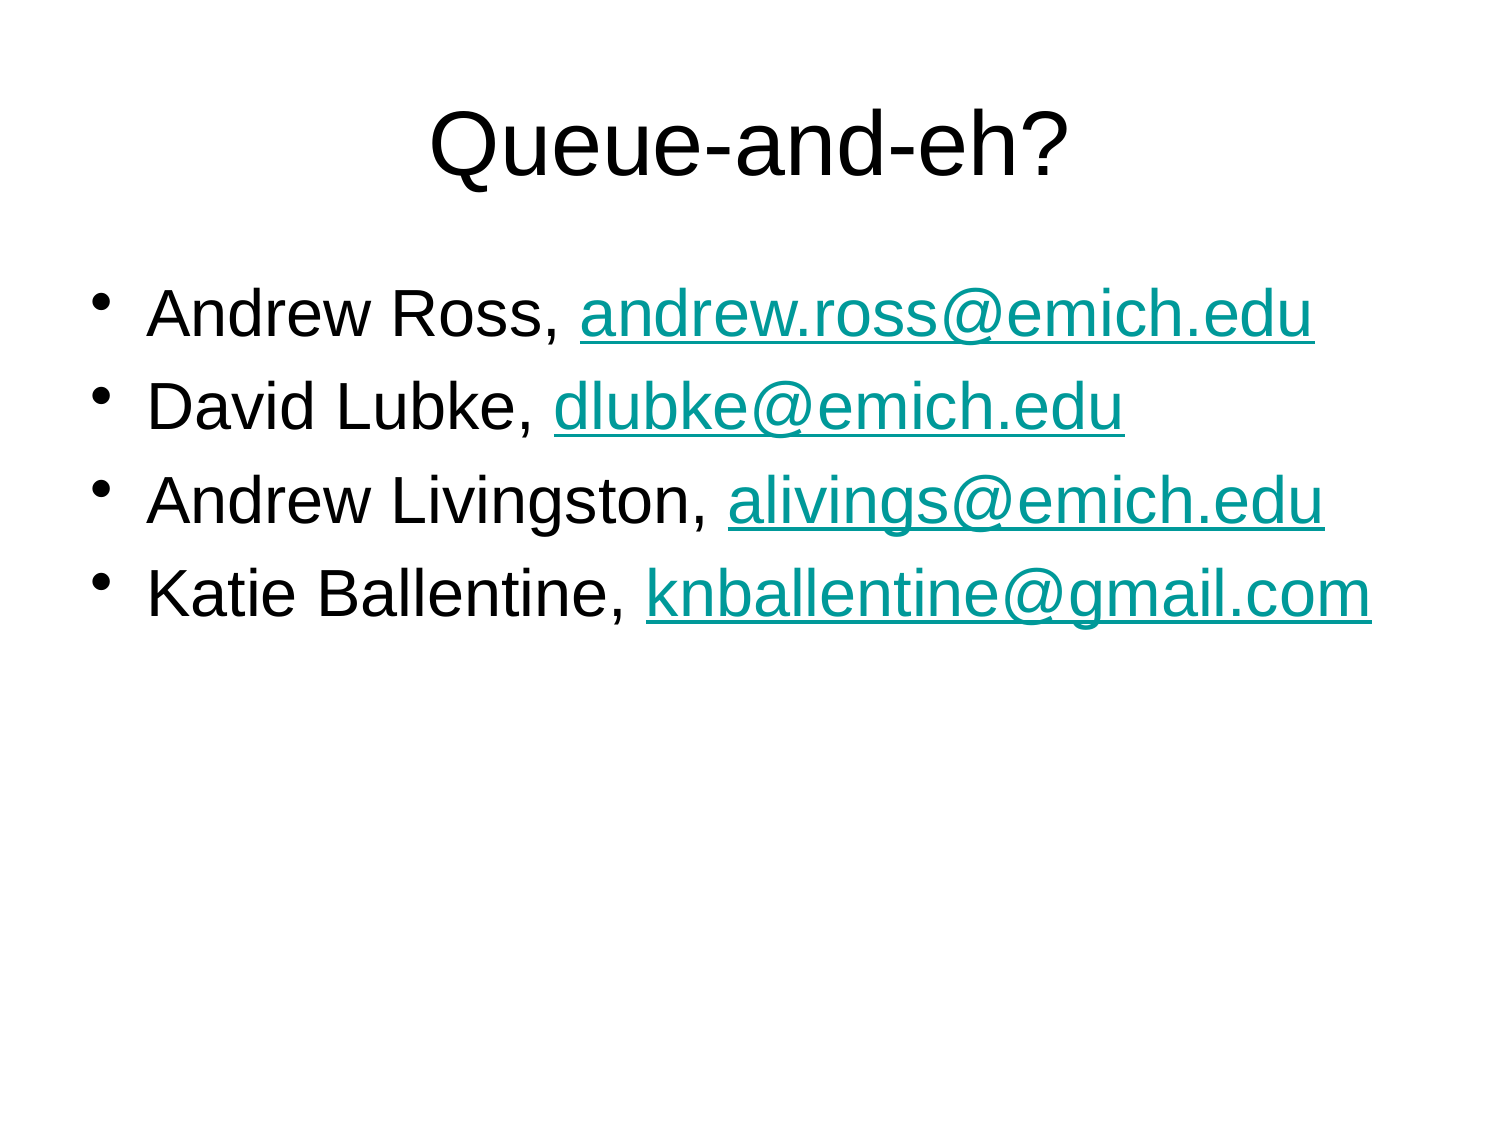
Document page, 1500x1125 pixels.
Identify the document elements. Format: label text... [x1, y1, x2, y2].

title Queue-and-eh? [74, 44, 1426, 233]
list Andrew Ross, andrew.ross@emich.edu David Lubke, dlubke@emich.edu Andrew Livingston, alivings@emich.edu Katie Ballentine, knballentine@gmail.com [74, 262, 1426, 1006]
